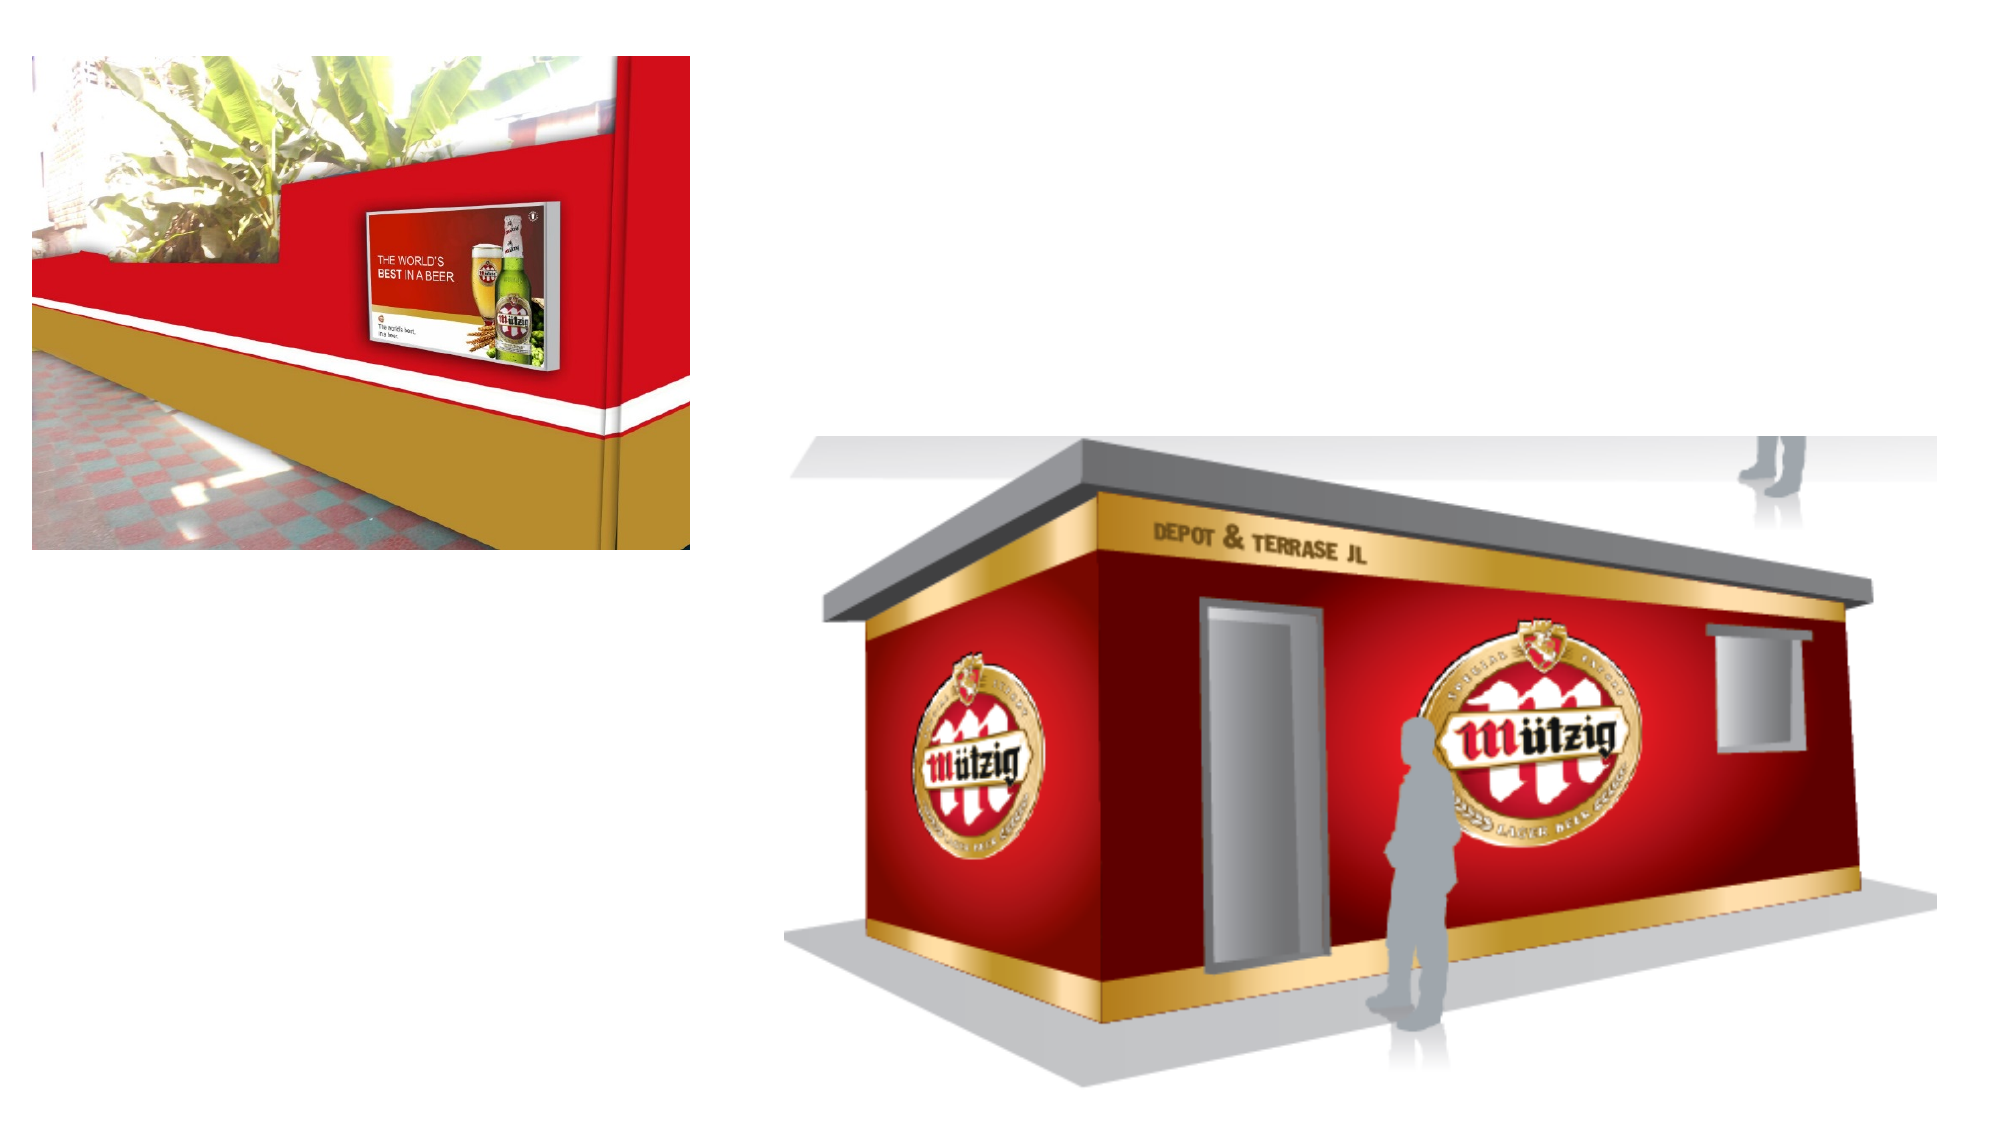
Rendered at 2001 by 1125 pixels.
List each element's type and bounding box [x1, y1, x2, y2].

picture [32, 56, 690, 550]
picture [784, 436, 1937, 1103]
